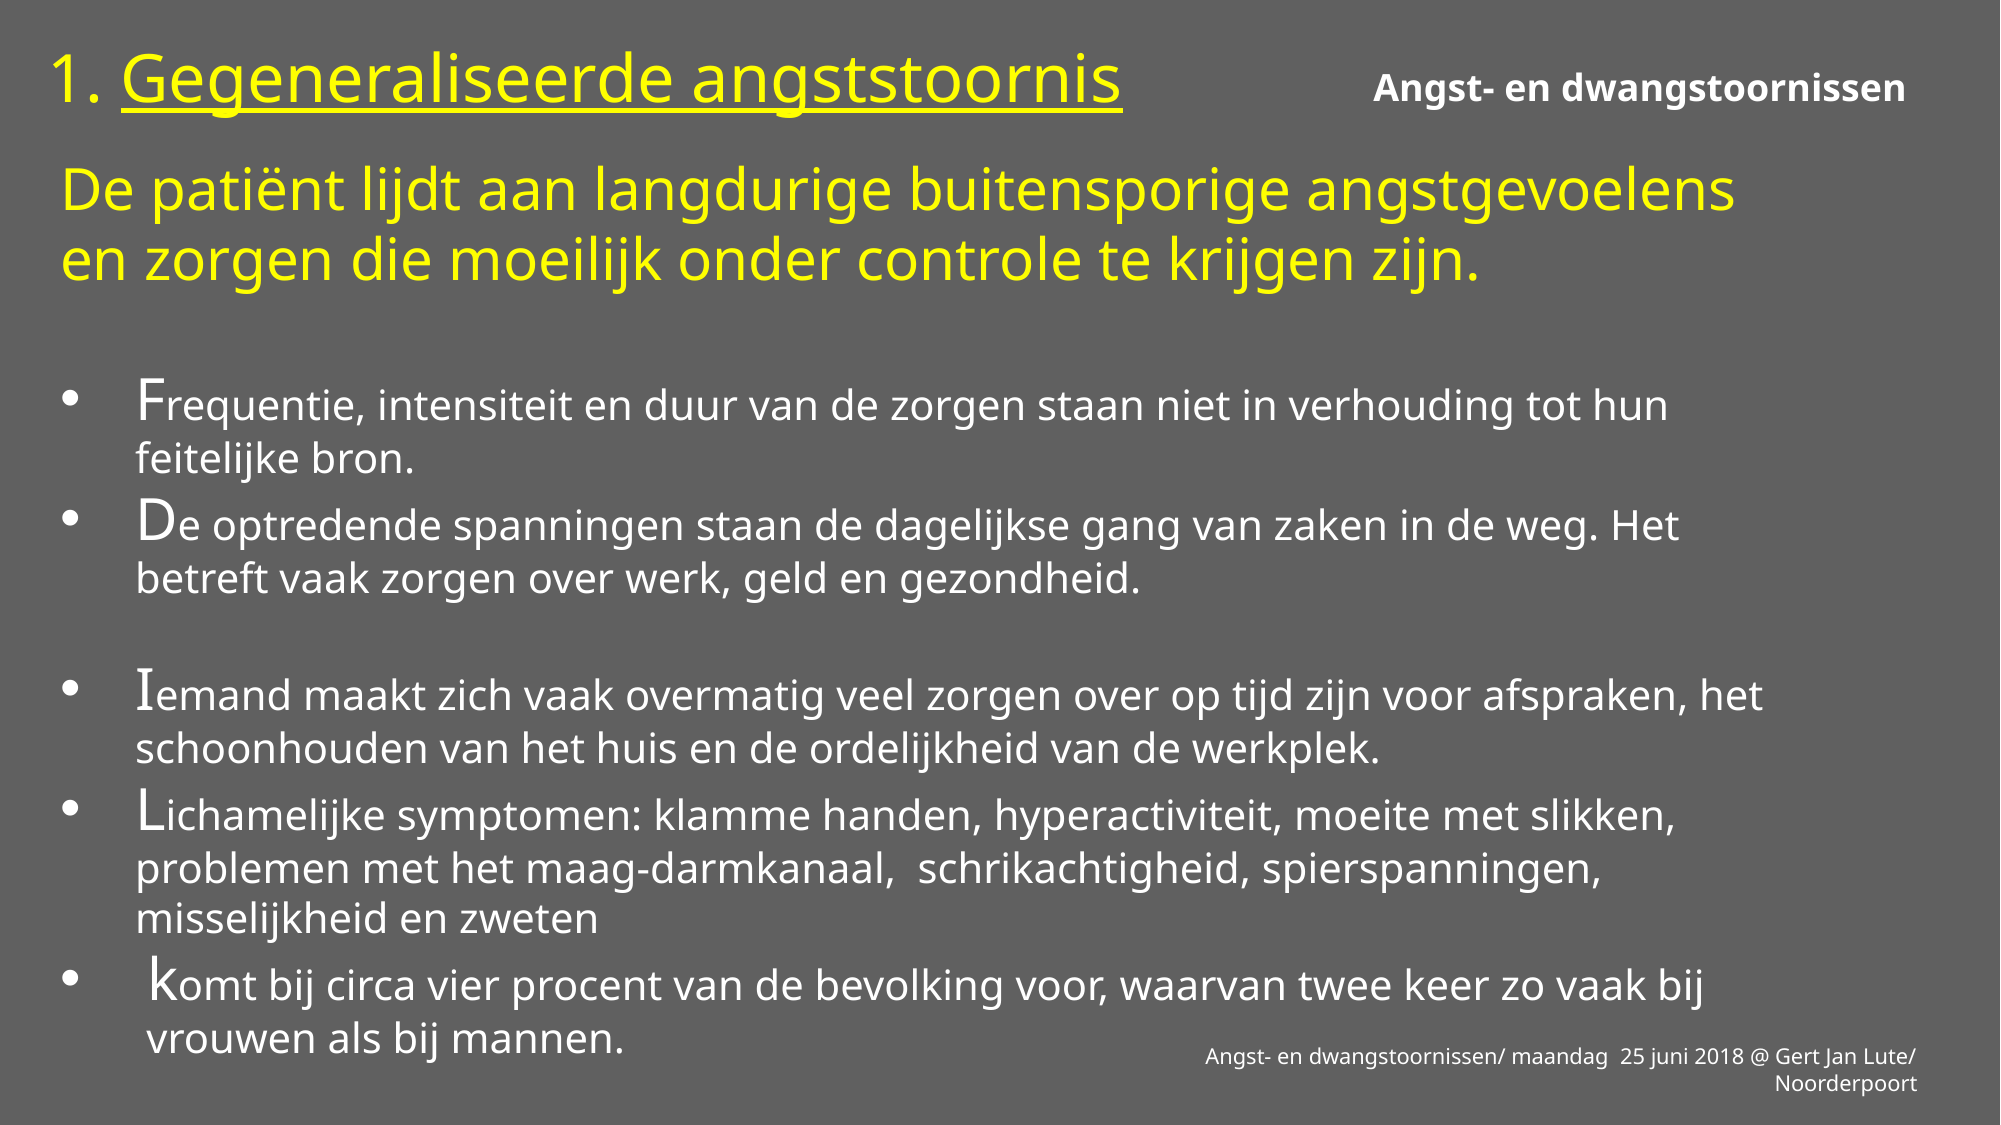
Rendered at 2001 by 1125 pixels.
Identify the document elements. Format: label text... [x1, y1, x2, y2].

text_box Angst- en dwangstoornissen [1358, 56, 2000, 117]
footer Angst- en dwangstoornissen/ maandag 25 juni 2018 @ Gert Jan Lute/ Noorderpoort [1106, 1039, 1933, 1100]
text_box 1. Gegeneraliseerde angststoornis [32, 28, 1332, 124]
text_box De patiënt lijdt aan langdurige buitensporige angstgevoelens en zorgen die moeilijk onder controle te krijgen zijn. Frequentie, intensiteit en duur van de zorgen staan niet in verhouding tot hun feitelijke bron. De optredende spanningen staan de dagelijkse gang van zaken in de weg. Het betreft vaak zorgen over werk, geld en gezondheid. Iemand maakt zich vaak overmatig veel zorgen over op tijd zijn voor afspraken, het schoonhouden van het huis en de ordelijkheid van de werkplek. Lichamelijke symptomen: klamme handen, hyperactiviteit, moeite met slikken, problemen met het maag-darmkanaal, schrikachtigheid, spierspanningen, misselijkheid en zweten komt bij circa vier procent van de bevolking voor, waarvan twee keer zo vaak bij vrouwen als bij mannen. [45, 144, 1791, 1070]
